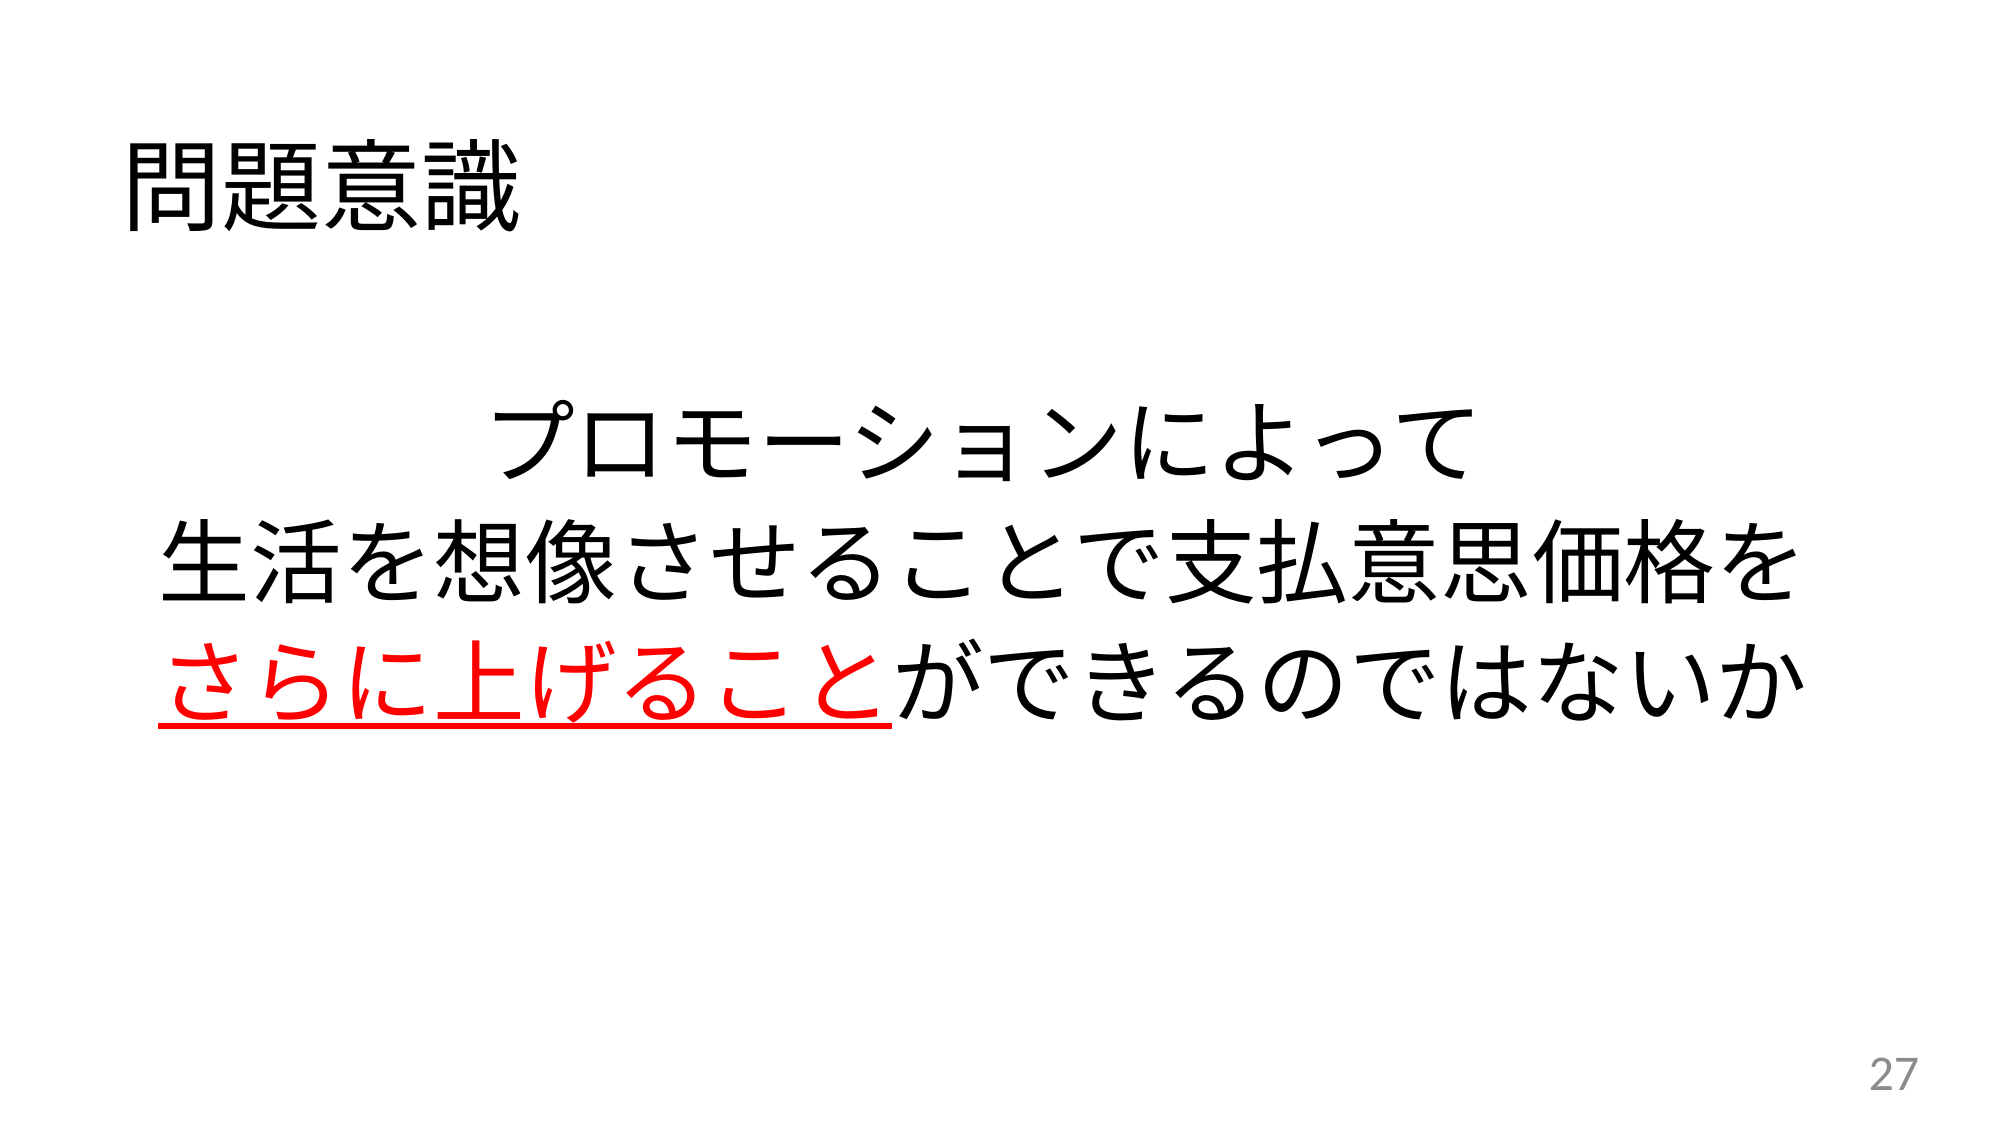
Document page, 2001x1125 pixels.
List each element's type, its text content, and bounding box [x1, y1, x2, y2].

text_box 問題意識 [106, 115, 1030, 251]
slide_number 27 [1484, 1040, 1935, 1101]
list プロモーションによって 生活を想像させることで支払意思価格を さらに上げることができるのではないか [0, 389, 1967, 1125]
